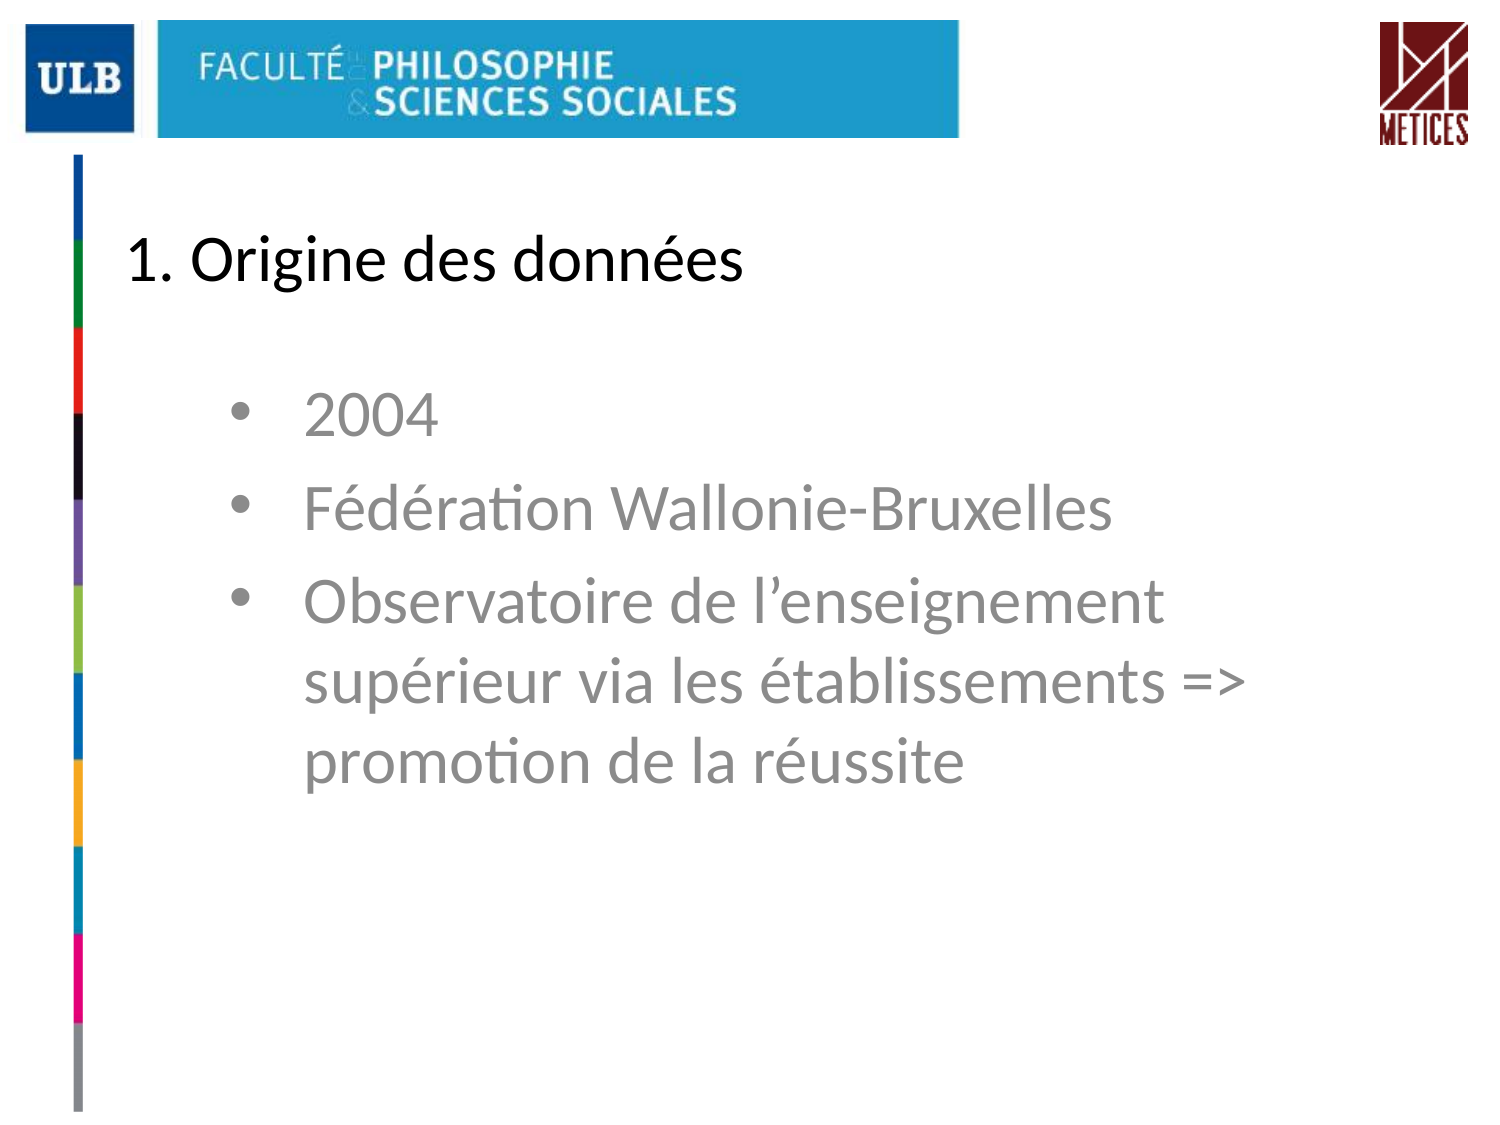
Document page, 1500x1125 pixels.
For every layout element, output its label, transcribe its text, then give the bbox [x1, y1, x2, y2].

picture [7, 19, 976, 143]
picture [1380, 21, 1468, 145]
subtitle 2004 Fédération Wallonie-Bruxelles Observatoire de l’enseignement supérieur via les établissements => promotion de la réussite [213, 362, 1264, 1087]
picture [74, 933, 82, 1111]
picture [74, 241, 82, 740]
picture [74, 155, 82, 238]
picture [74, 744, 82, 847]
title 1. Origine des données [109, 155, 1312, 356]
